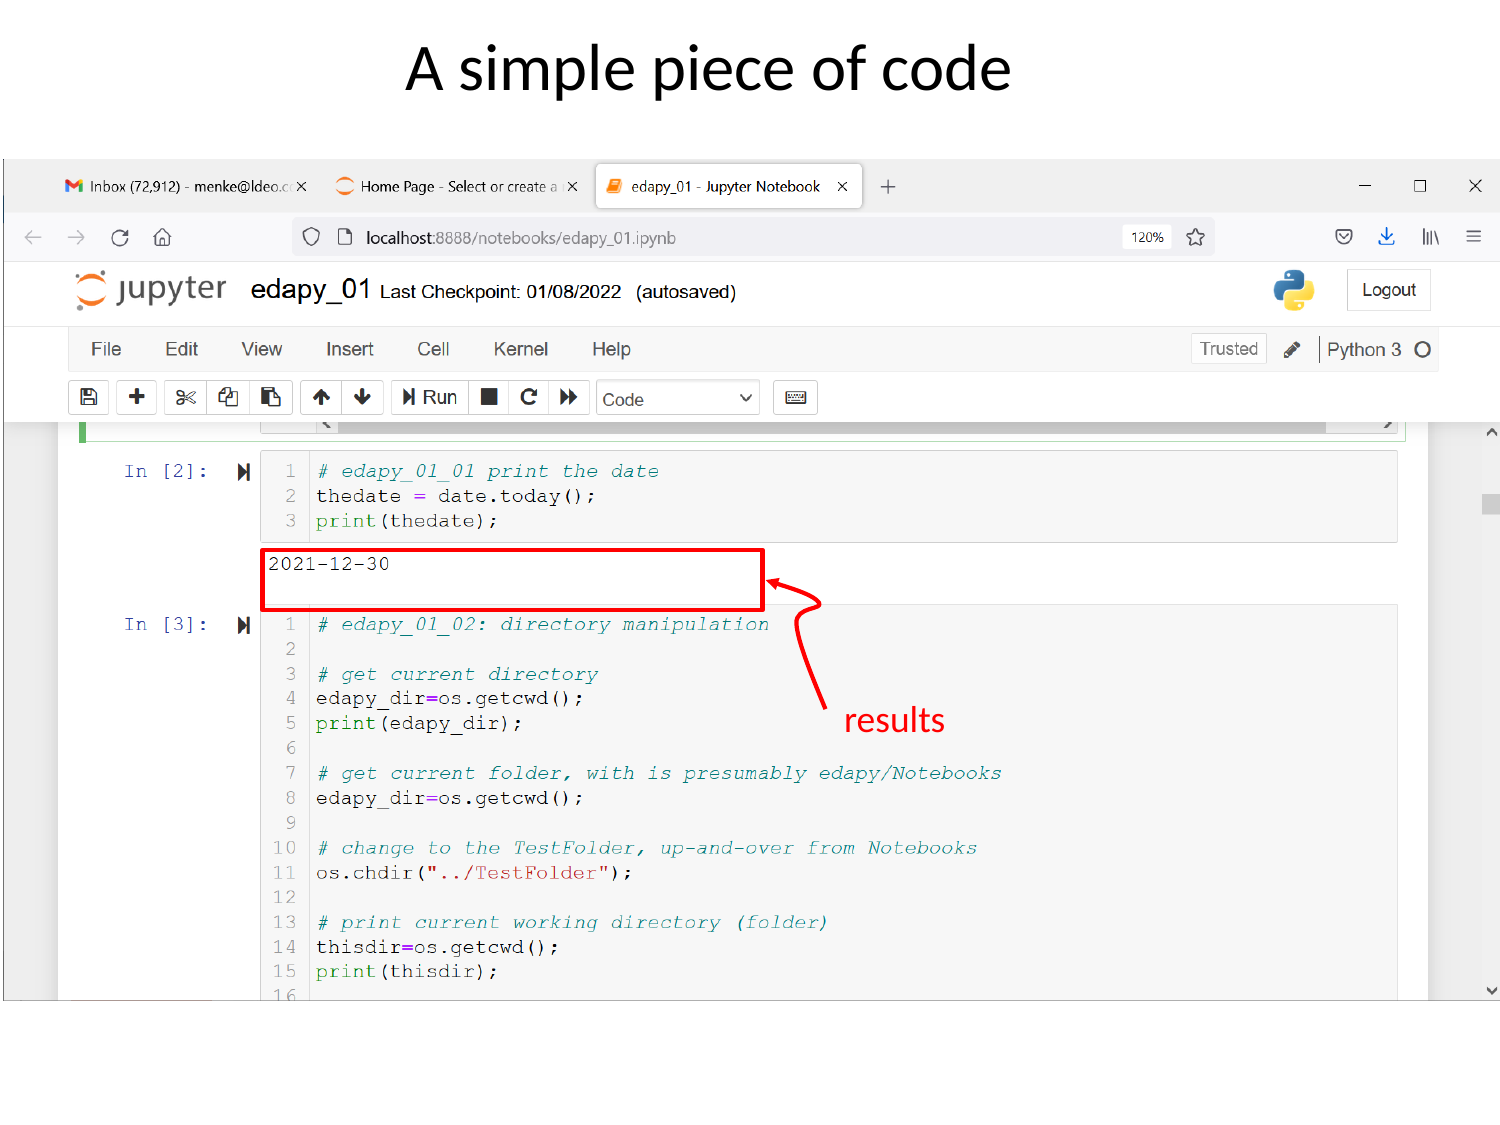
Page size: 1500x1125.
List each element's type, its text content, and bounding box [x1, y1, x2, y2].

picture [2, 159, 1500, 1001]
text_box A simple piece of code [2, 15, 1416, 111]
